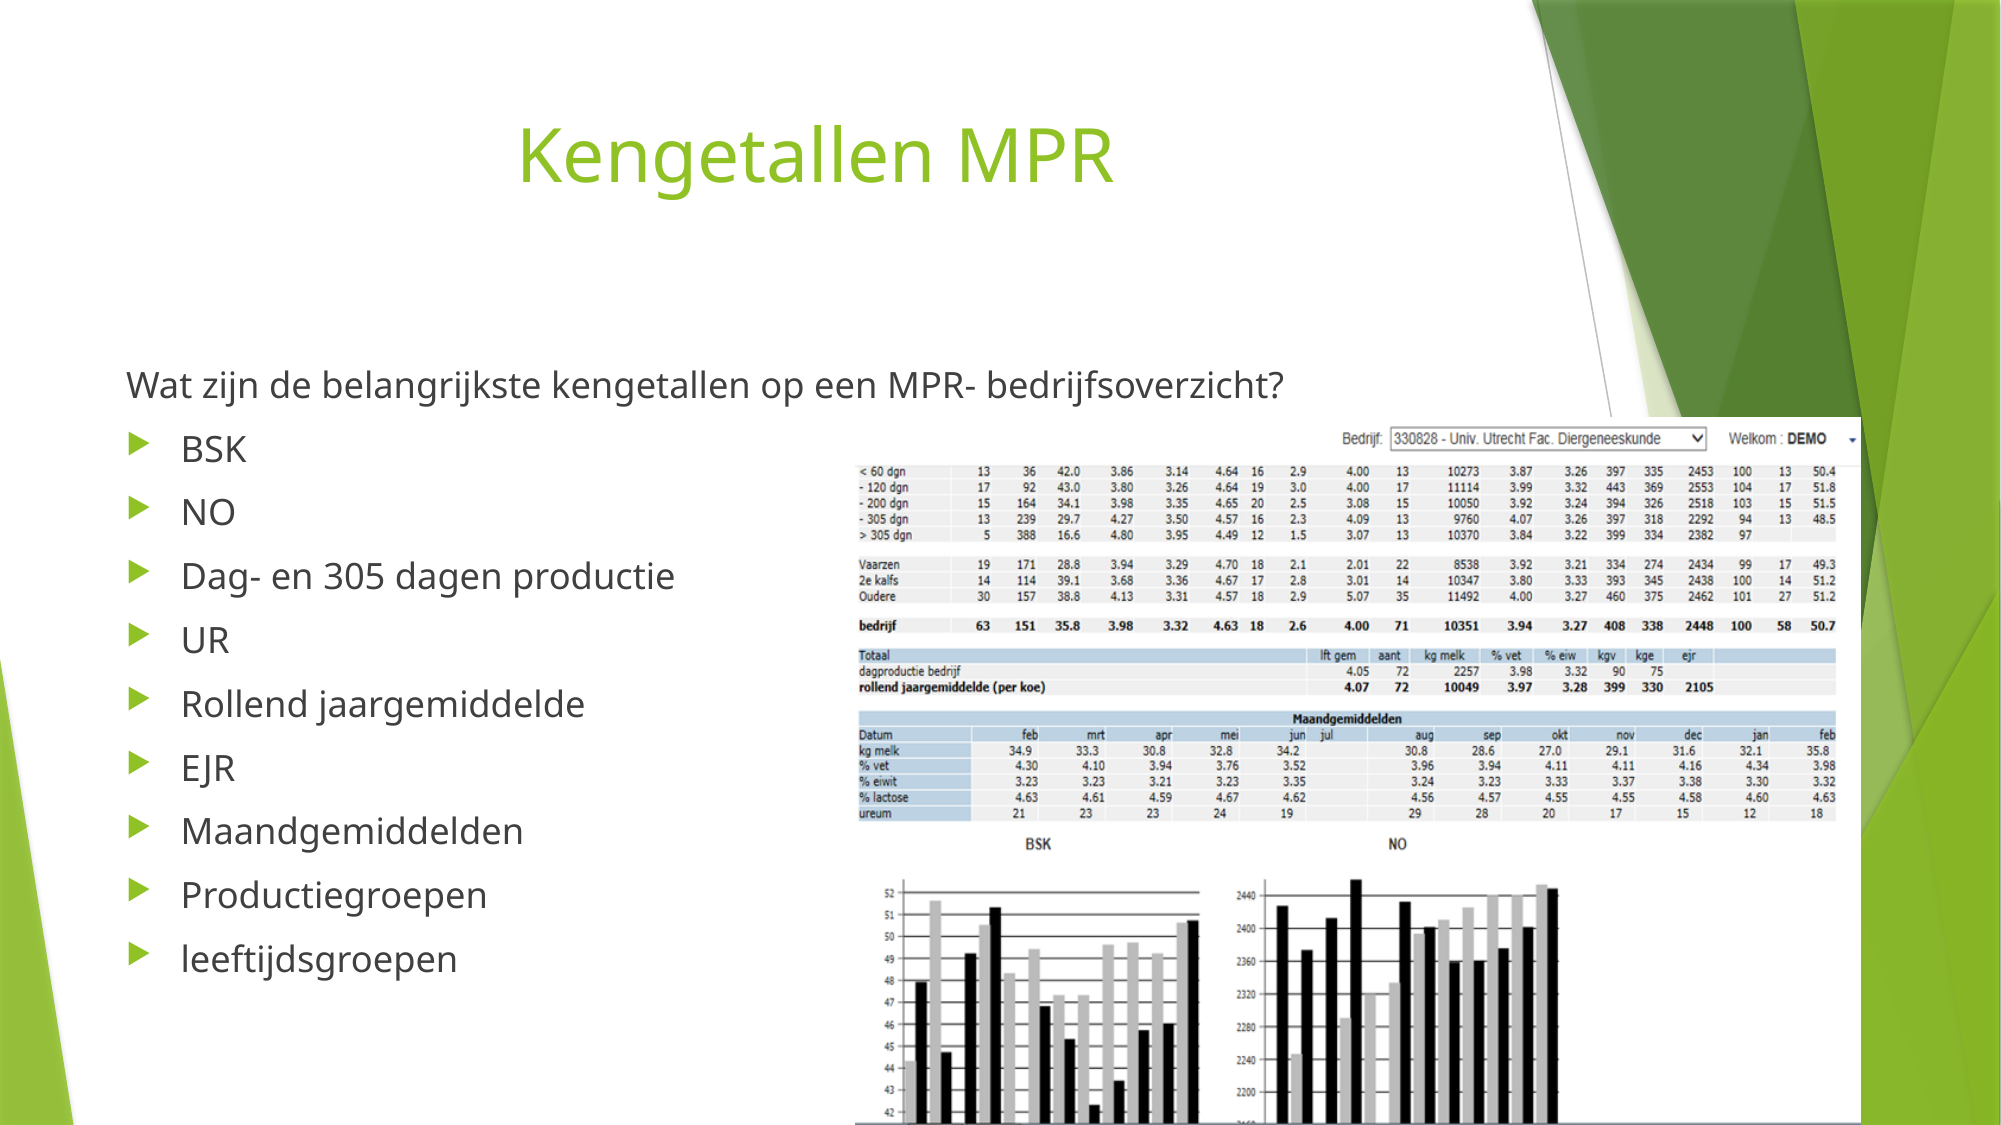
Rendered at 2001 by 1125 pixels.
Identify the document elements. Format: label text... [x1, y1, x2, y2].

list Wat zijn de belangrijkste kengetallen op een MPR- bedrijfsoverzicht? BSK NO Dag- en 305 dagen productie UR Rollend jaargemiddelde EJR Maandgemiddelden Productiegroepen leeftijdsgroepen [111, 354, 1522, 992]
title Kengetallen MPR [111, 99, 1522, 317]
picture [854, 416, 1862, 1125]
